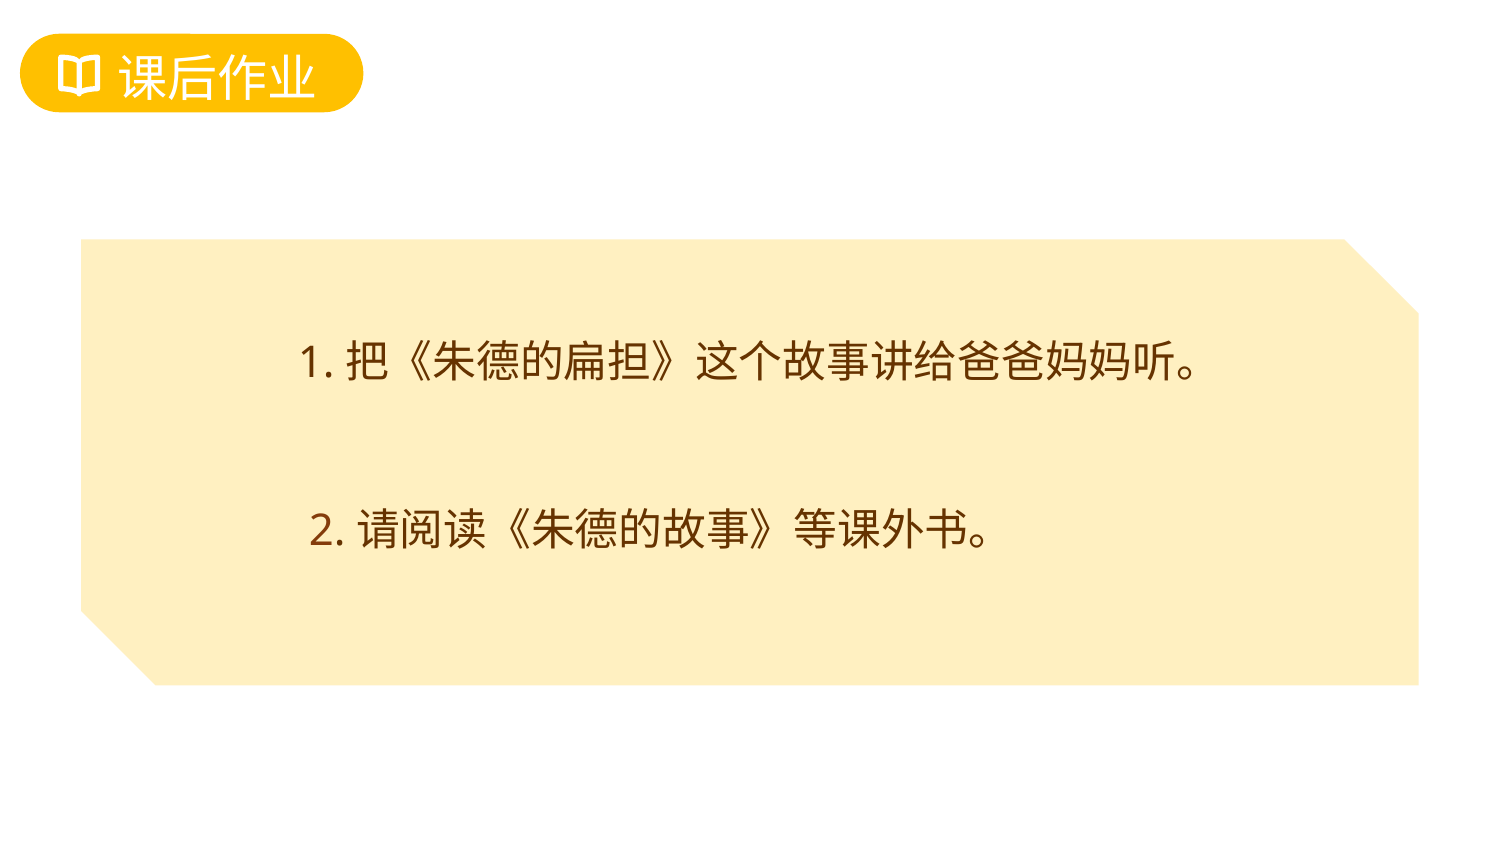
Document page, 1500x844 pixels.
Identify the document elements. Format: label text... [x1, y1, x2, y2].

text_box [19, 33, 364, 115]
text_box [80, 238, 1420, 687]
text_box 2.请阅读《朱德的故事》等课外书。 [297, 495, 1287, 560]
text_box 1.把《朱德的扁担》这个故事讲给爸爸妈妈听。 [286, 328, 1460, 392]
